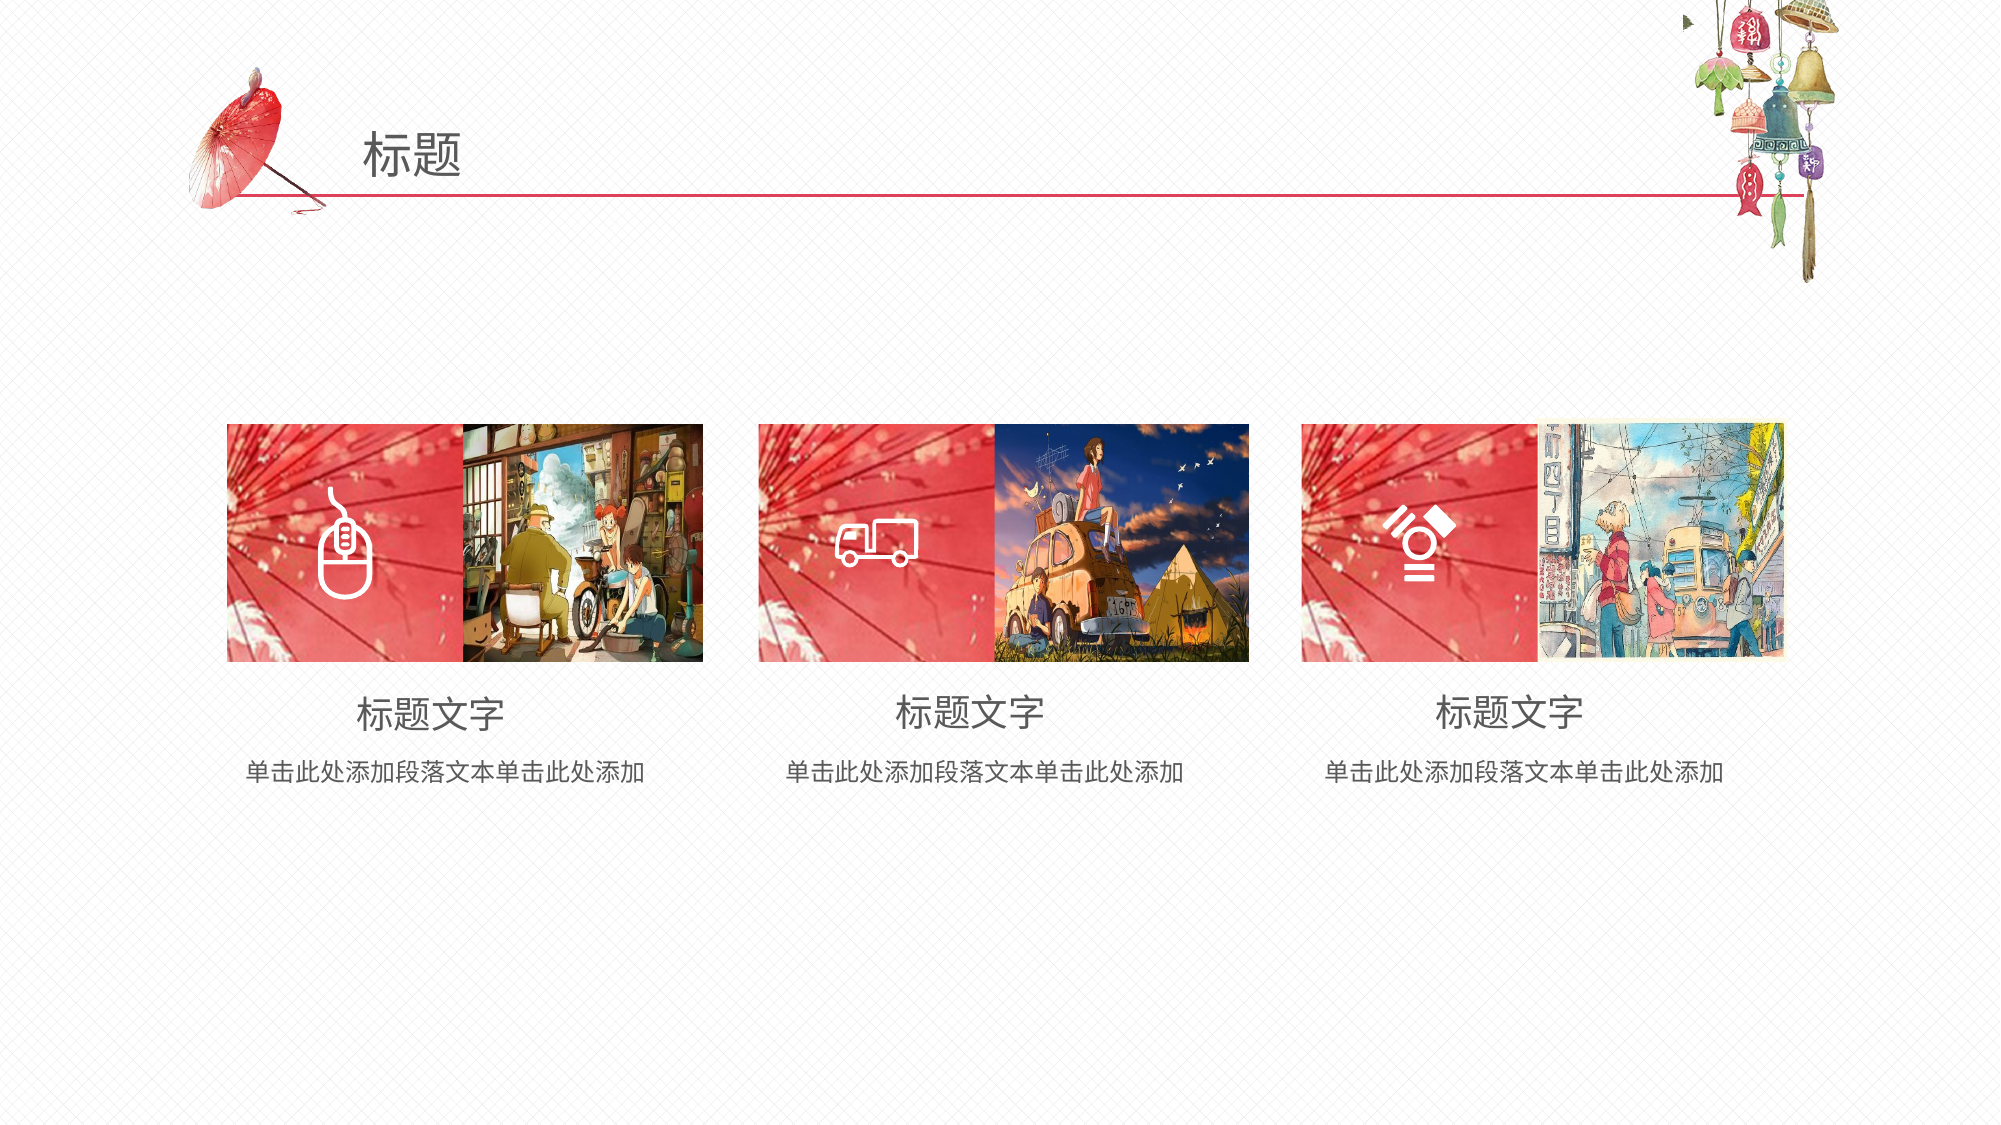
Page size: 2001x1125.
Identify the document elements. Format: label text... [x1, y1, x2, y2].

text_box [230, 683, 691, 795]
picture [1683, 0, 1888, 307]
text_box 标题 [331, 116, 506, 192]
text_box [1309, 681, 1770, 795]
picture [178, 41, 331, 230]
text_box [758, 424, 1249, 662]
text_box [770, 681, 1231, 795]
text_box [227, 424, 703, 662]
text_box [1301, 418, 1787, 662]
